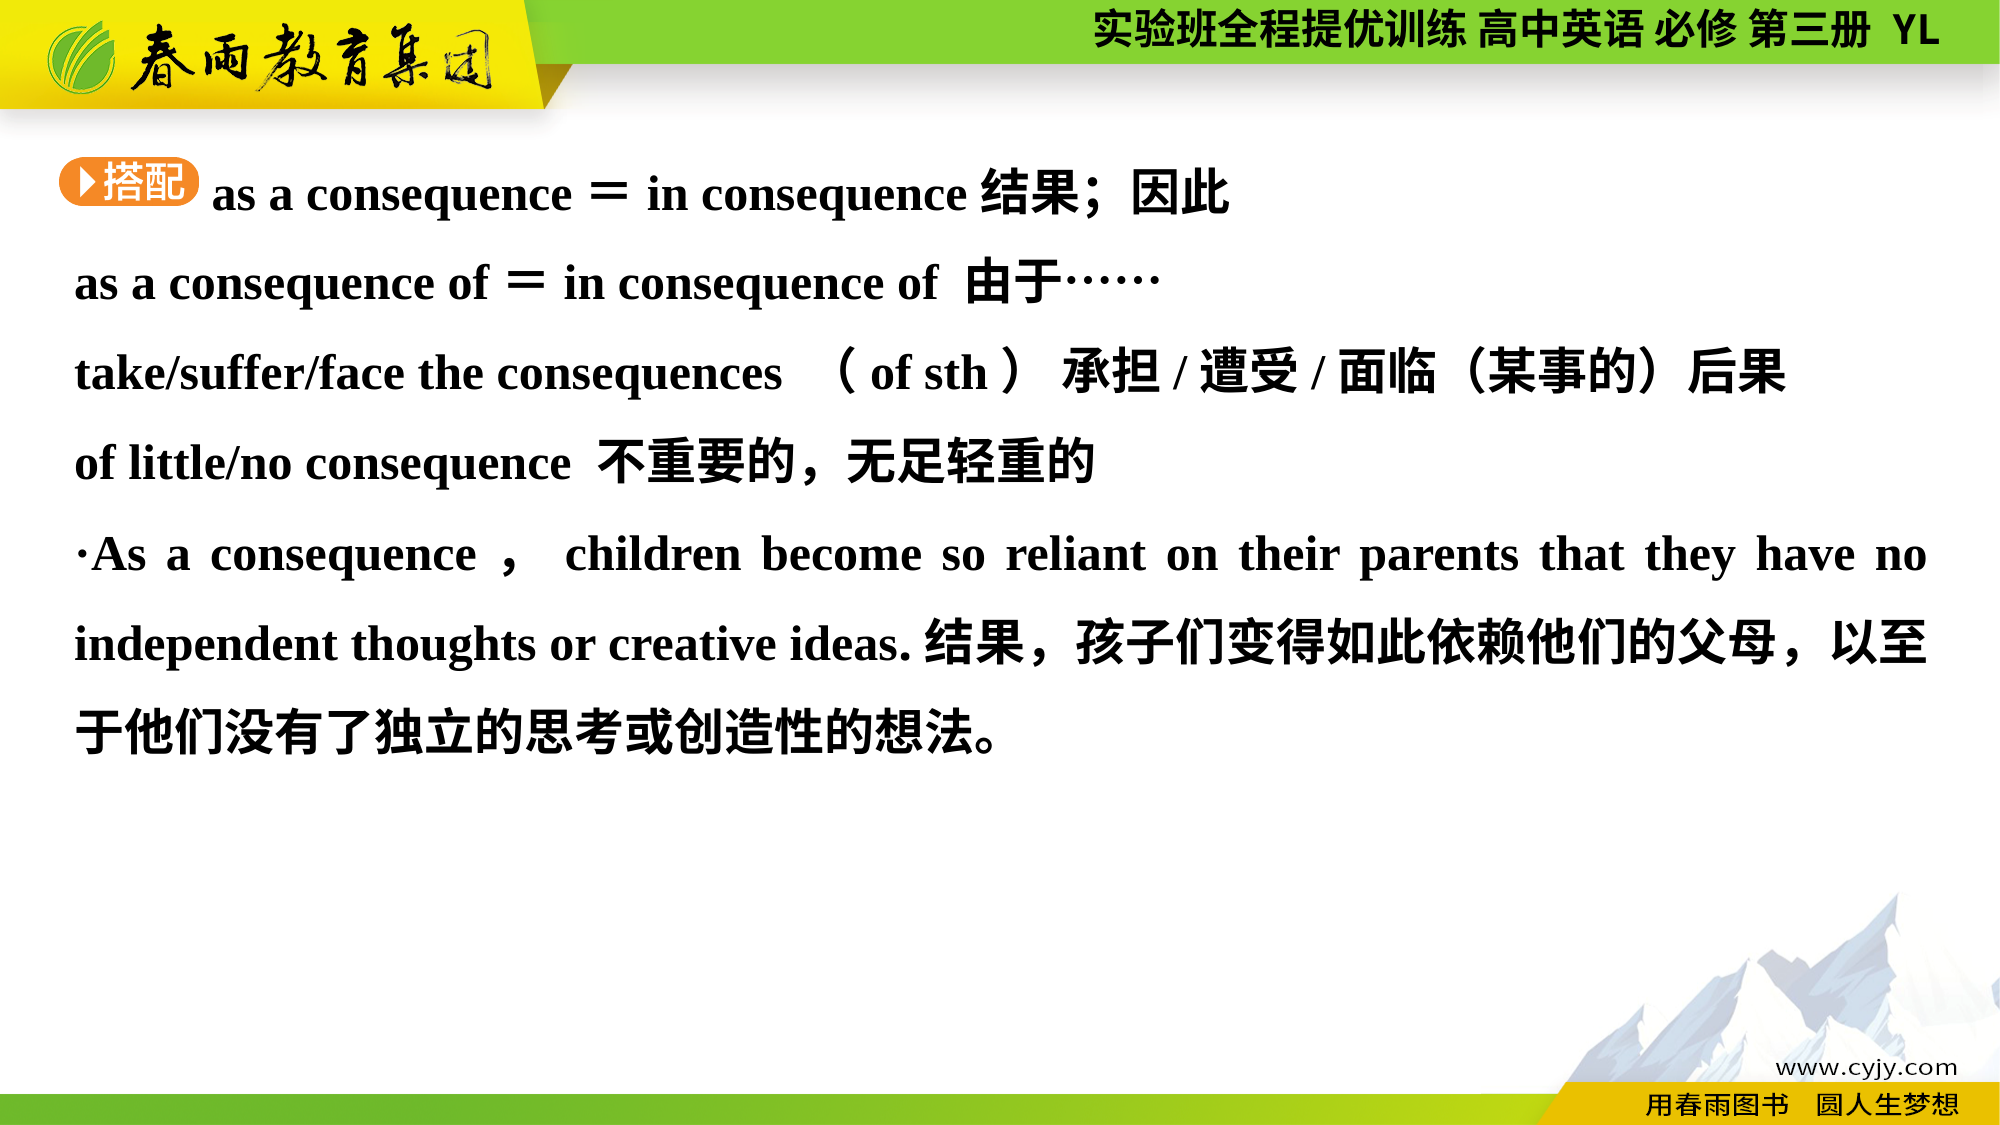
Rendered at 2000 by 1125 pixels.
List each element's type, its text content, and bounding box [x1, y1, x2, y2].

list as a consequence＝in consequence结果；因此 as a consequence of＝in consequence of 由于…… take/suffer/face the consequences （of sth） 承担/遭受/面临（某事的）后果 of little/no consequence 不重要的，无足轻重的 ·As a consequence，children become so reliant on their parents that they have no independent thoughts or creative ideas.结果，孩子们变得如此依赖他们的父母，以至于他们没有了独立的思考或创造性的想法。 [59, 122, 1944, 763]
picture [0, 0, 2000, 1125]
